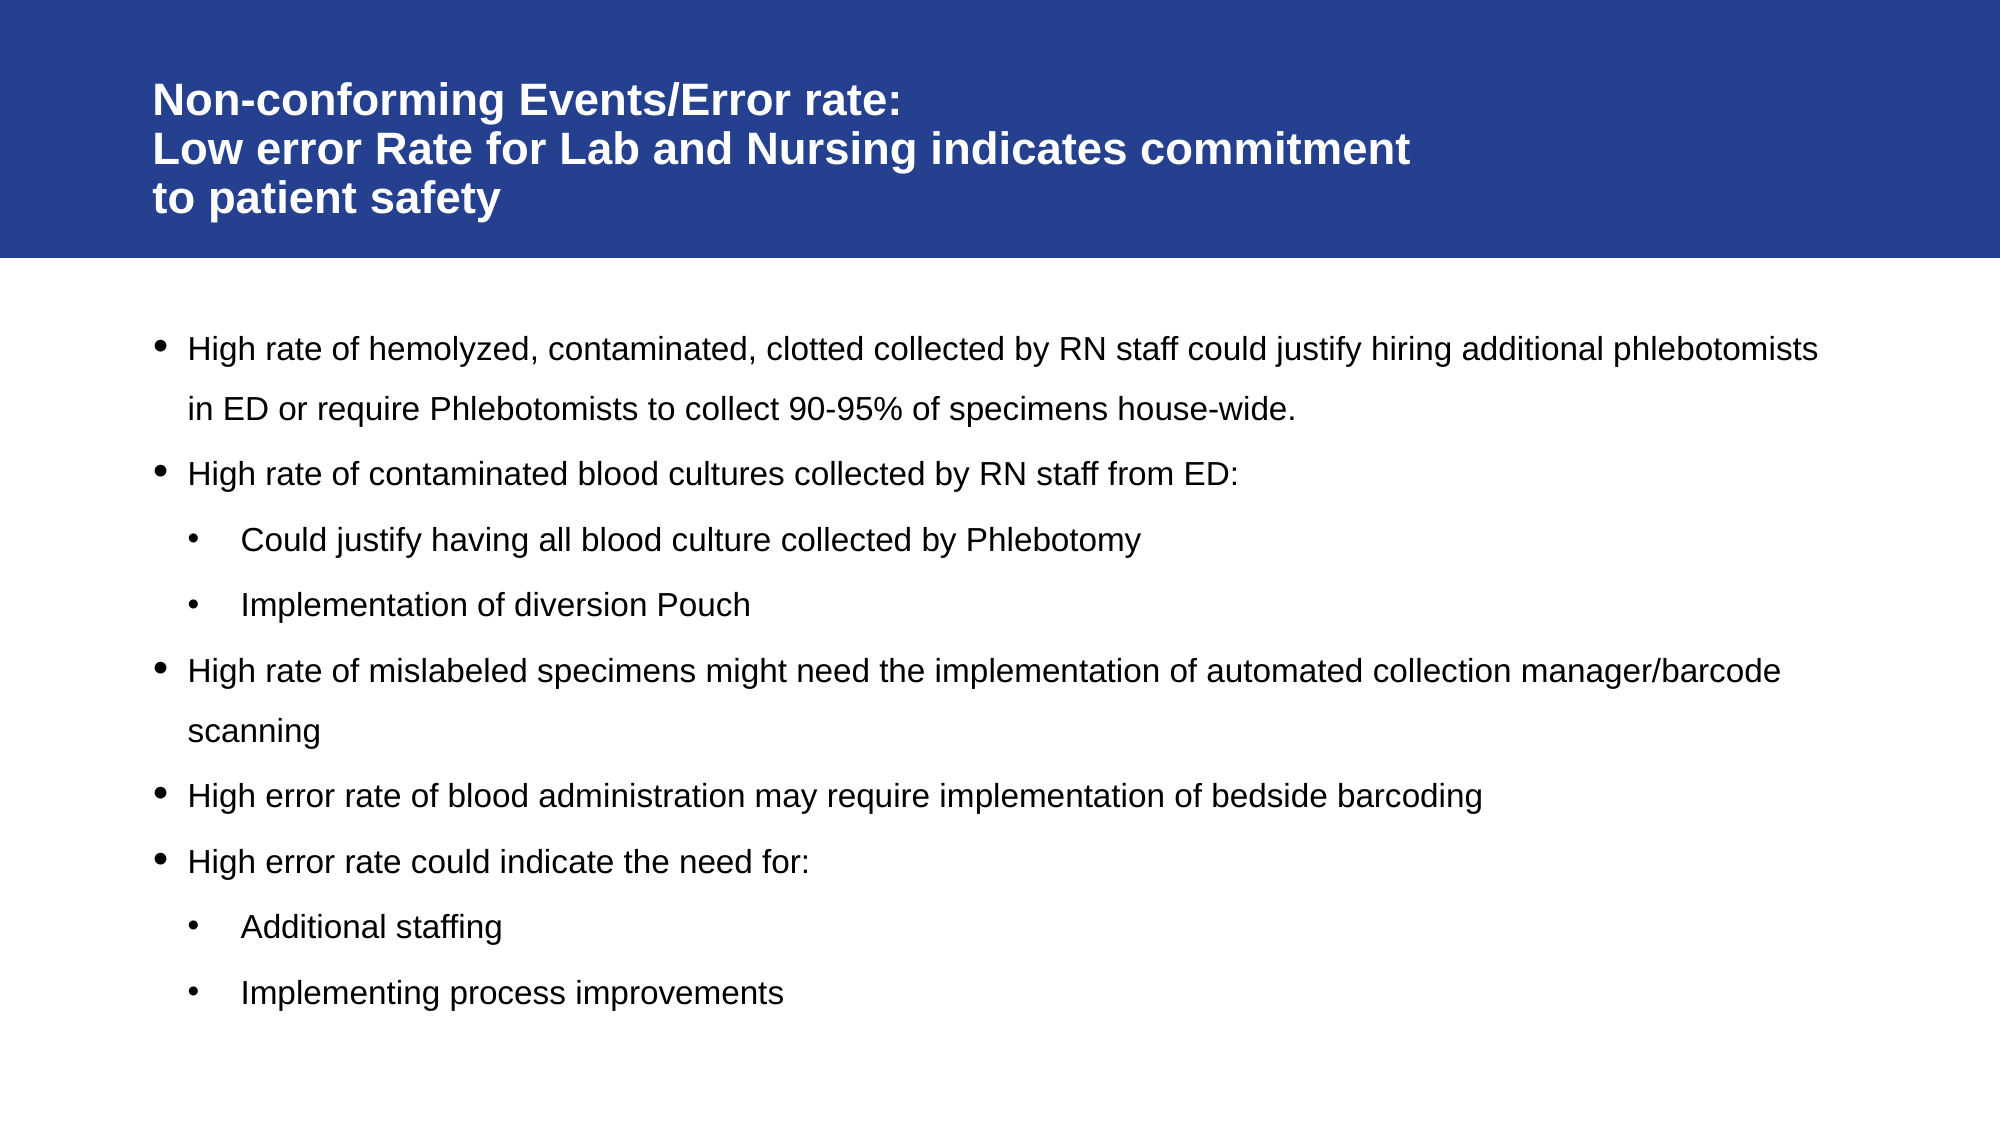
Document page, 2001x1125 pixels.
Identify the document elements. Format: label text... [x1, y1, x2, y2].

list High rate of hemolyzed, contaminated, clotted collected by RN staff could justify hiring additional phlebotomists in ED or require Phlebotomists to collect 90-95% of specimens house-wide. High rate of contaminated blood cultures collected by RN staff from ED: Could justify having all blood culture collected by Phlebotomy Implementation of diversion Pouch High rate of mislabeled specimens might need the implementation of automated collection manager/barcode scanning High error rate of blood administration may require implementation of bedside barcoding High error rate could indicate the need for: Additional staffing Implementing process improvements [137, 299, 1863, 1025]
title Non-conforming Events/Error rate: Low error Rate for Lab and Nursing indicates commitment to patient safety [137, 68, 1863, 287]
